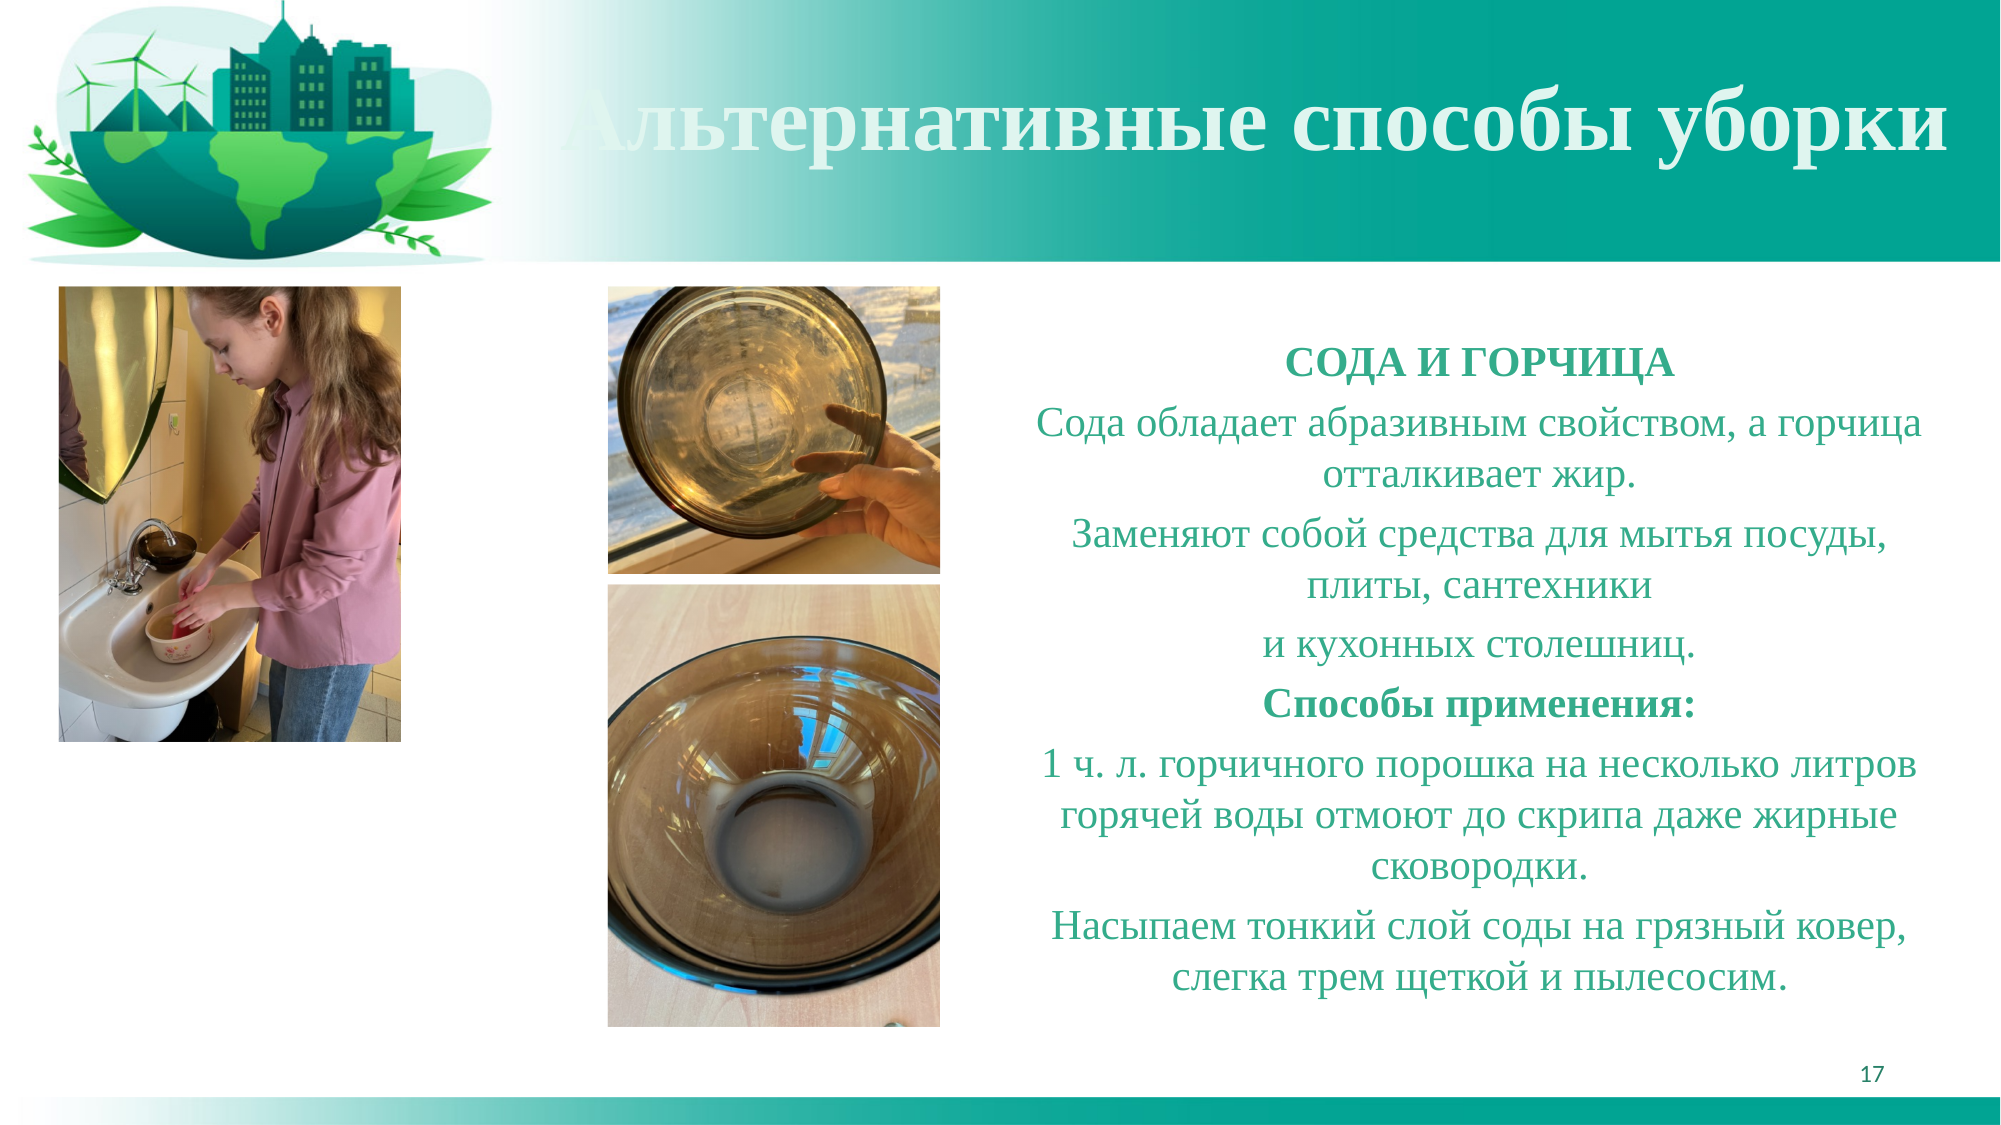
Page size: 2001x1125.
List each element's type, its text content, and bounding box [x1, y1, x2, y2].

slide_number 17 [1433, 1042, 1900, 1103]
picture [0, 0, 2001, 1125]
title Альтернативные способы уборки [511, 19, 2000, 208]
list СОДА И ГОРЧИЦА Сода обладает абразивным свойством, а горчица отталкивает жир. Заменяют собой средства для мытья посуды, плиты, сантехники и кухонных столешниц. Способы применения: 1 ч. л. горчичного порошка на несколько литров горячей воды отмоют до скрипа даже жирные сковородки. Насыпаем тонкий слой соды на грязный ковер, слегка трем щеткой и пылесосим. [999, 326, 1961, 1012]
